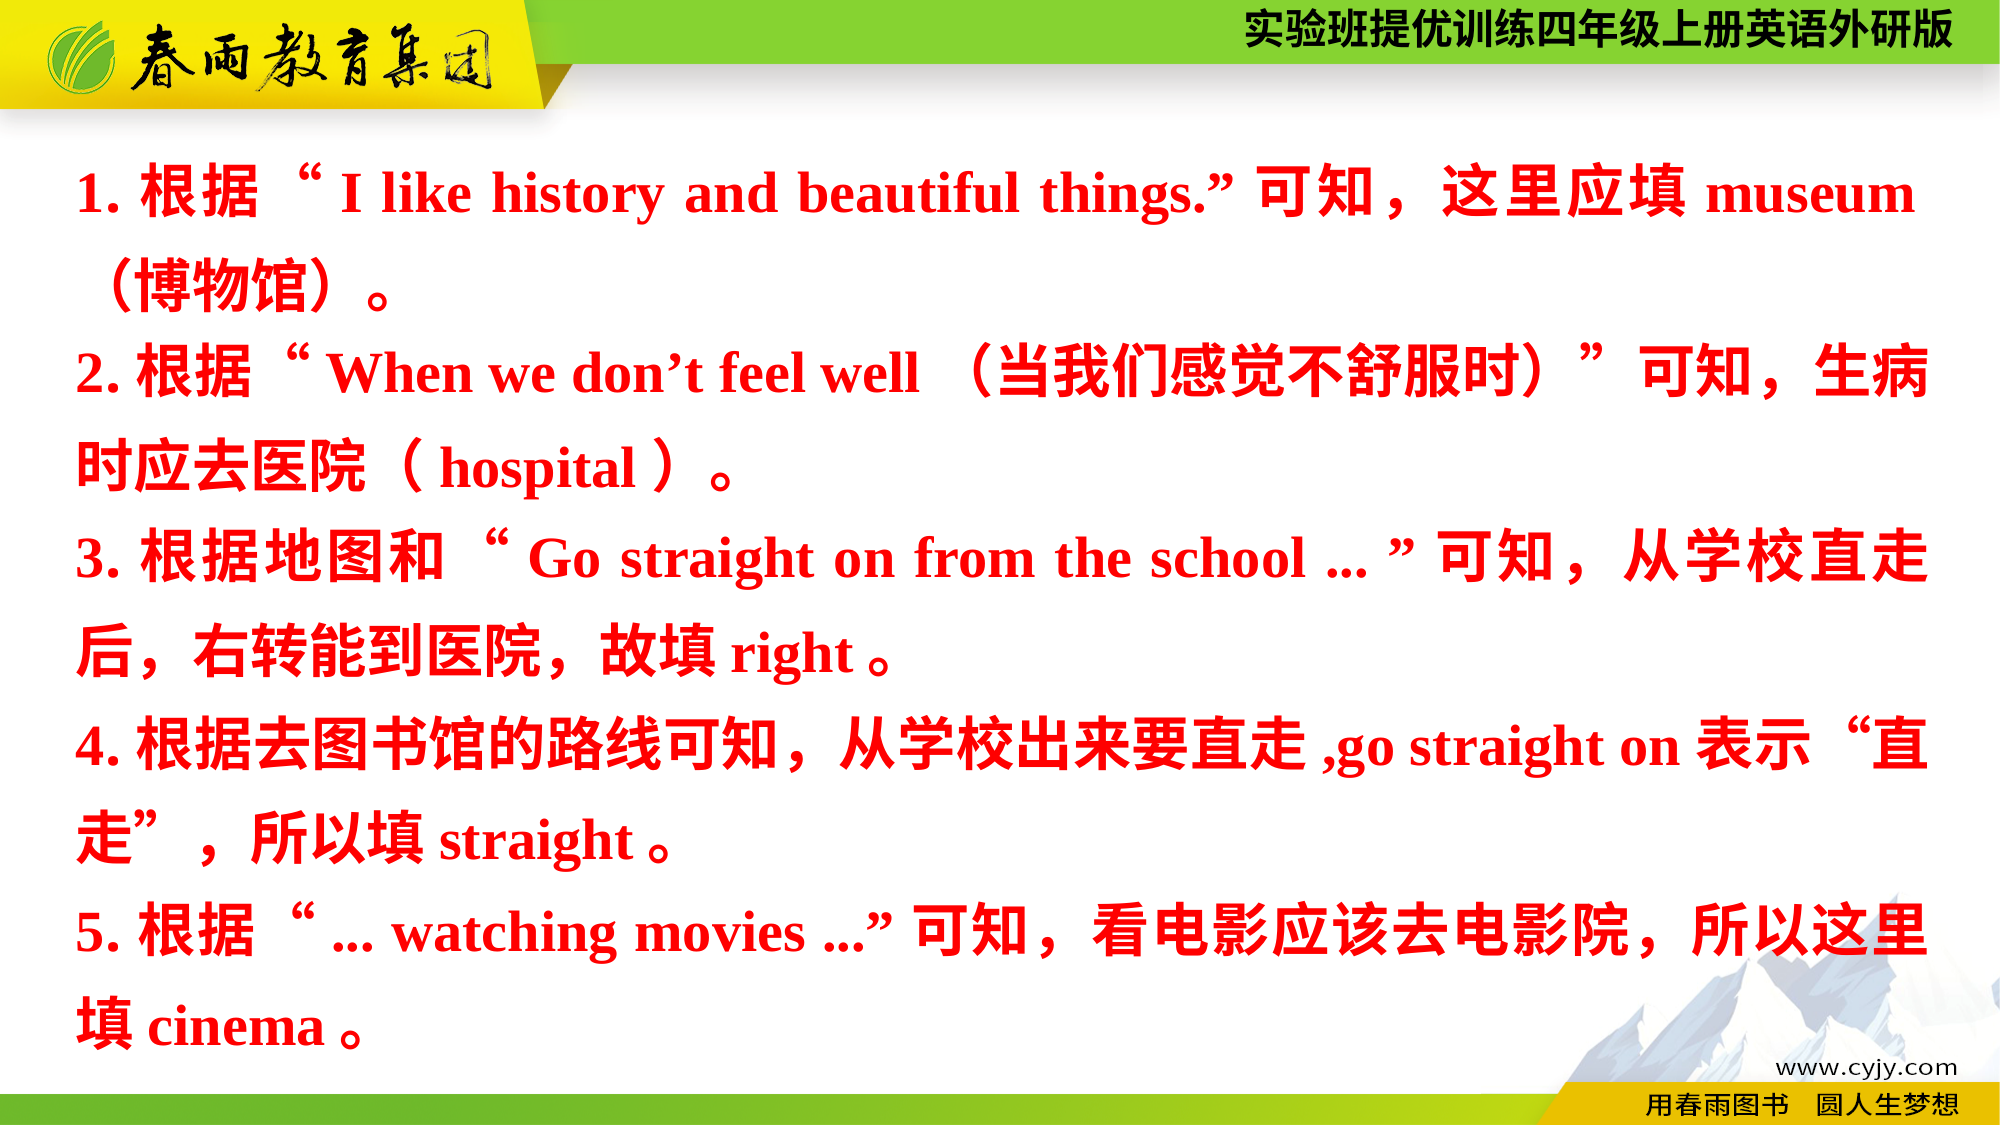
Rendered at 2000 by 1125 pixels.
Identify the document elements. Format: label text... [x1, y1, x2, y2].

text_box 4.根据去图书馆的路线可知，从学校出来要直走,go straight on表示“直走”，所以填straight。 [60, 674, 1945, 860]
text_box 3.根据地图和“Go straight on from the school ... ”可知，从学校直走后，右转能到医院，故填right。 [60, 487, 1945, 674]
list 1.根据“I like history and beautiful things.”可知，这里应填museum（博物馆）。 [60, 122, 1945, 302]
picture [0, 0, 2000, 1125]
text_box 2.根据“When we don’t feel well（当我们感觉不舒服时）”可知，生病时应去医院（hospital）。 [60, 302, 1945, 487]
text_box 5.根据“... watching movies ...”可知，看电影应该去电影院，所以这里填cinema。 [60, 860, 1945, 1065]
